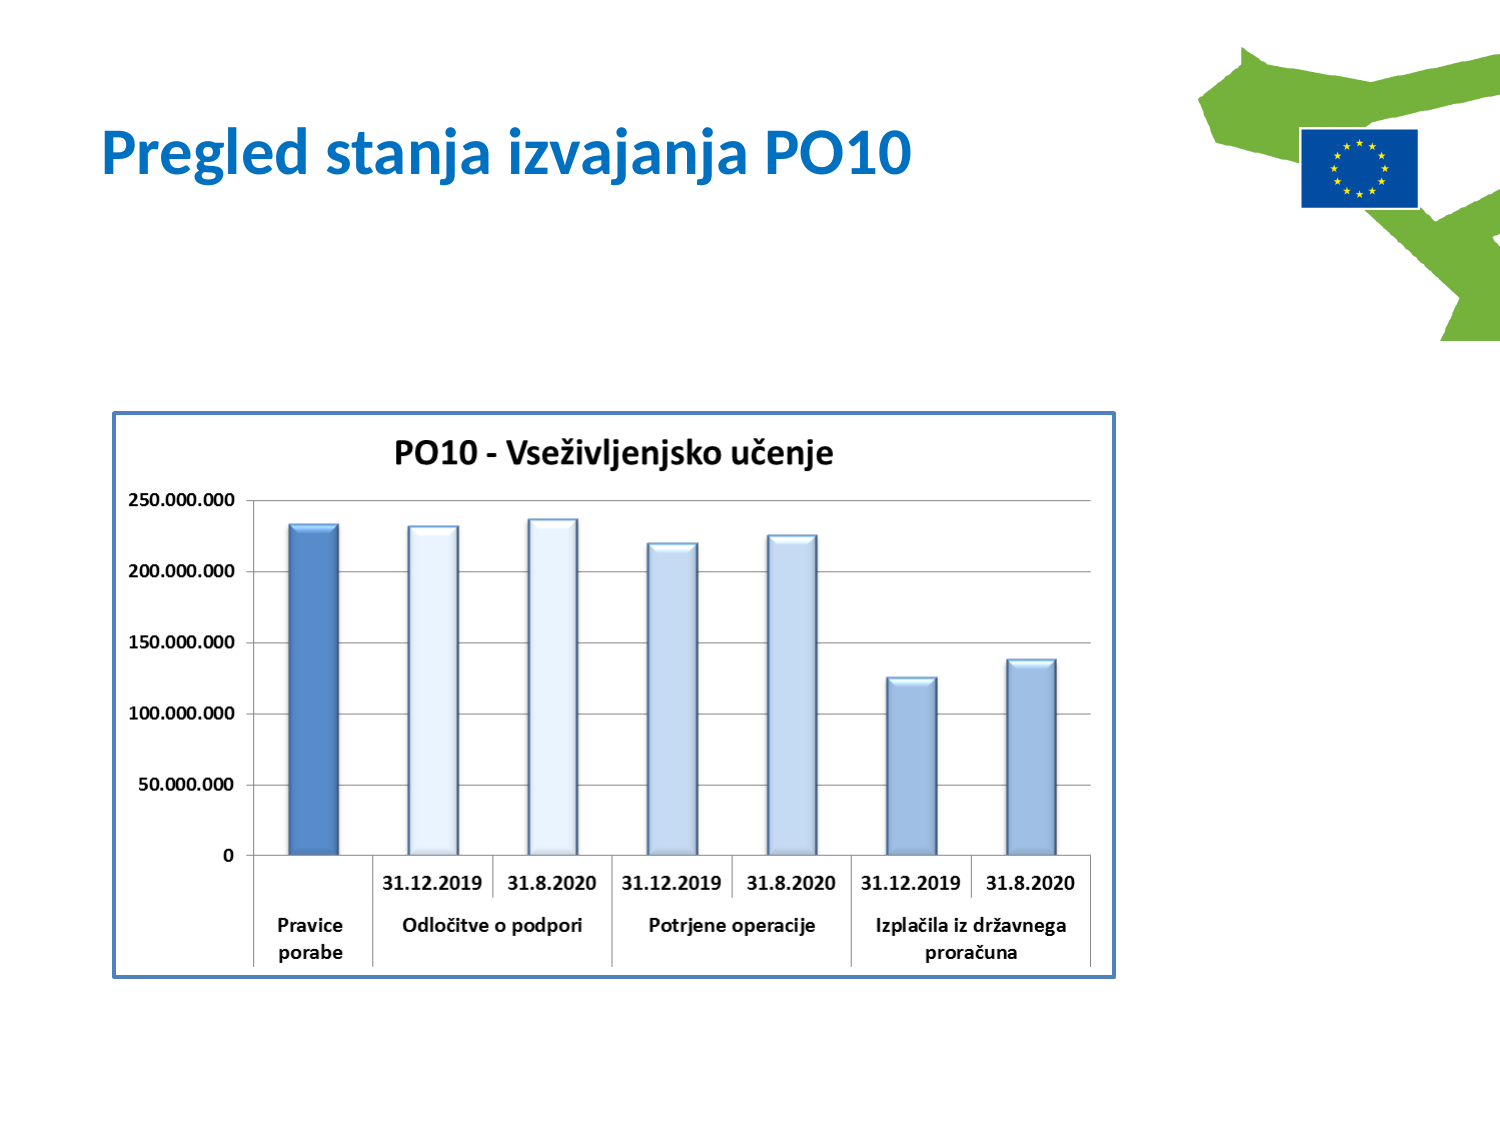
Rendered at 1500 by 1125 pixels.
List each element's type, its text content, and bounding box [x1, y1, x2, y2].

picture [111, 410, 1116, 979]
picture [1197, 6, 1500, 410]
text_box Pregled stanja izvajanja PO10 [86, 100, 1170, 195]
